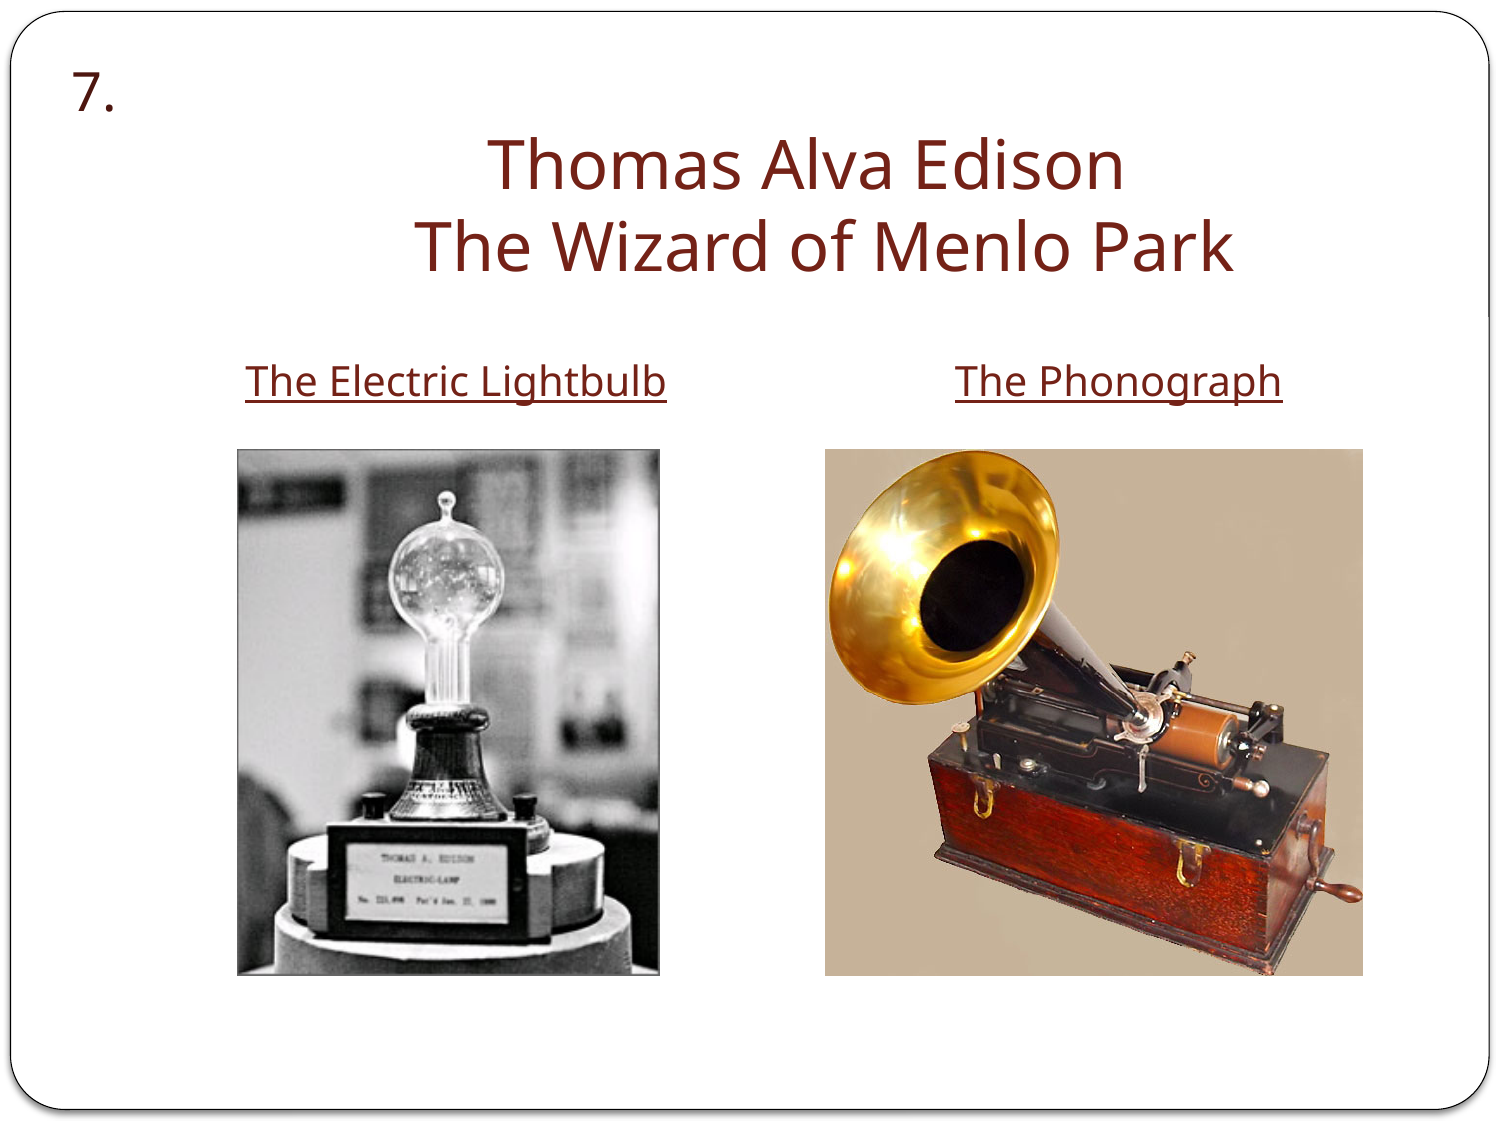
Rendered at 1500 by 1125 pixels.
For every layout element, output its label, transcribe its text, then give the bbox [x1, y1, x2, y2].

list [237, 449, 661, 976]
text_box 7. [37, 49, 150, 138]
list The Electric Lightbulb [149, 324, 763, 413]
list The Phonograph [811, 324, 1426, 413]
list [824, 449, 1363, 976]
title Thomas Alva Edison The Wizard of Menlo Park [225, 112, 1425, 300]
